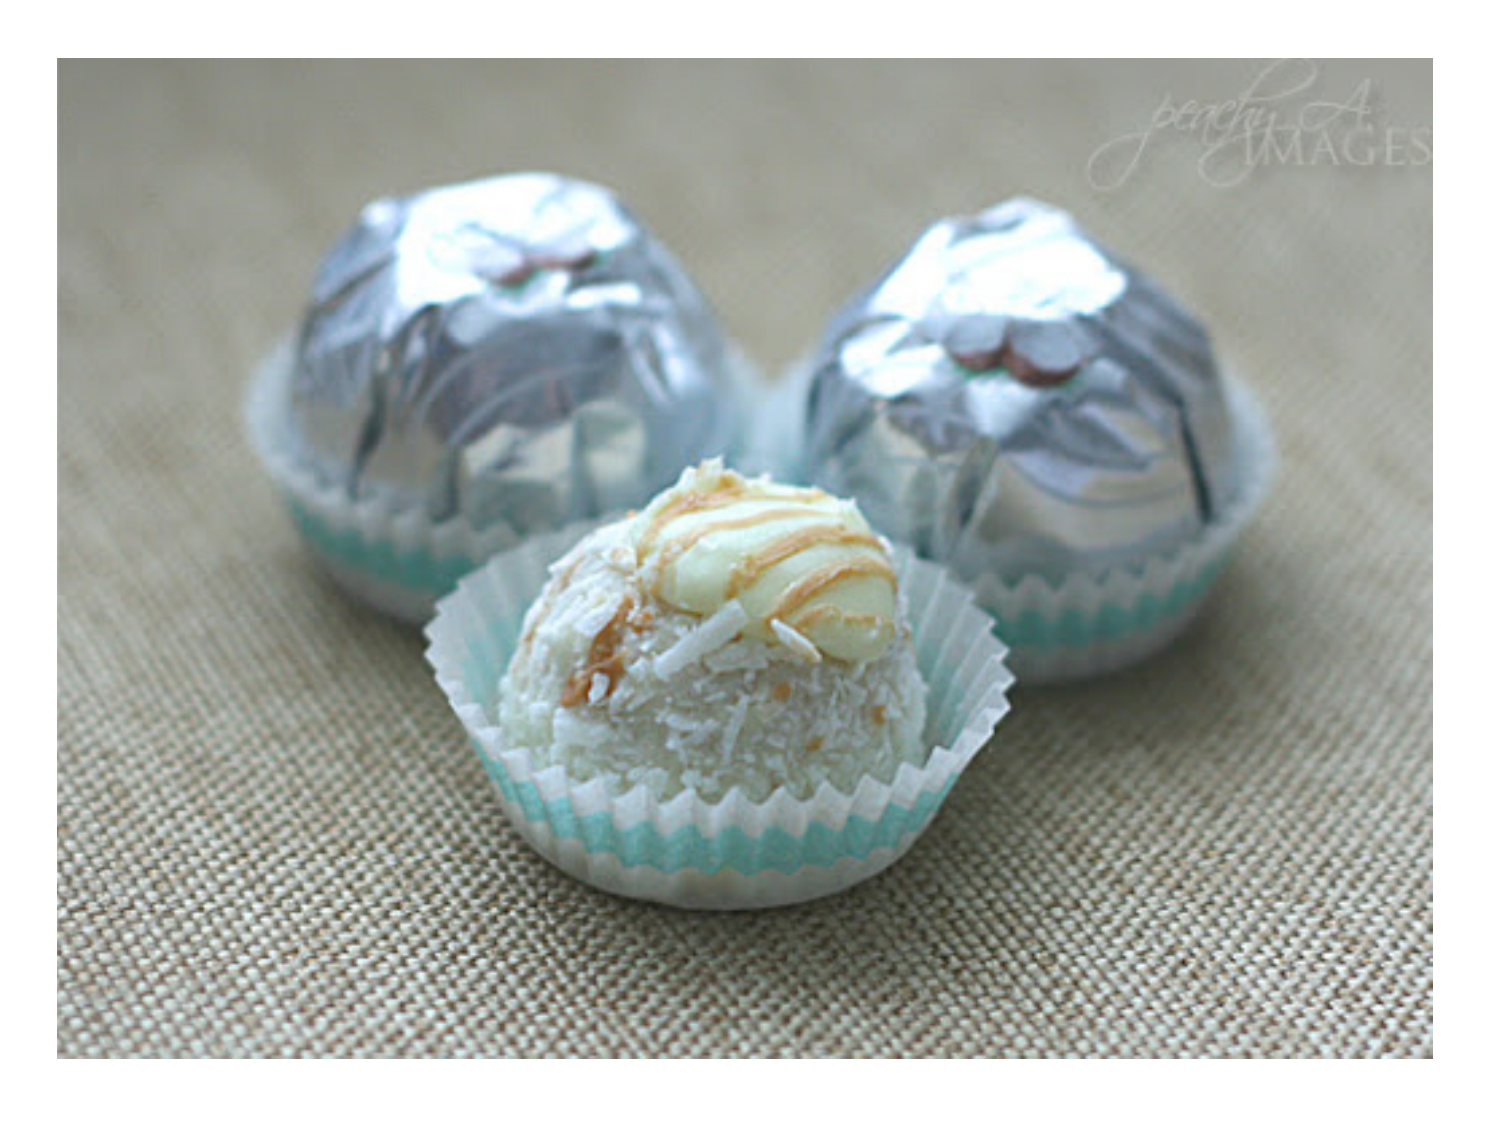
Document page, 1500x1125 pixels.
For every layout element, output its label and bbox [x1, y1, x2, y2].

picture [57, 58, 1433, 1059]
